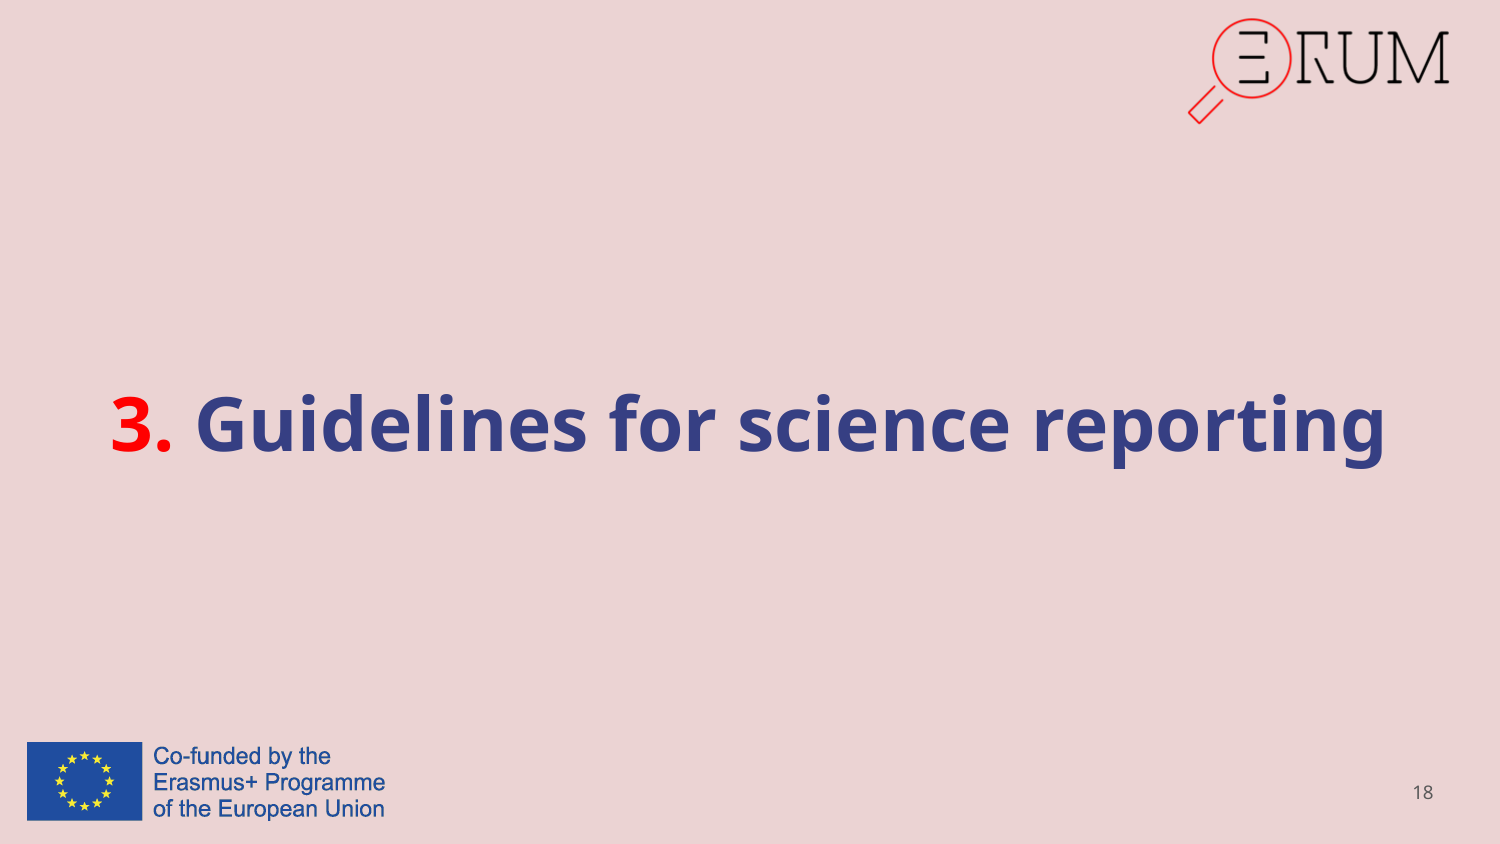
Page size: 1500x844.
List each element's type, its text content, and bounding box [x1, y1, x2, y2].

picture [1136, 0, 1500, 137]
slide_number 18 [1358, 761, 1449, 826]
title 3. Guidelines for science reporting [51, 352, 1449, 491]
picture [27, 742, 385, 821]
